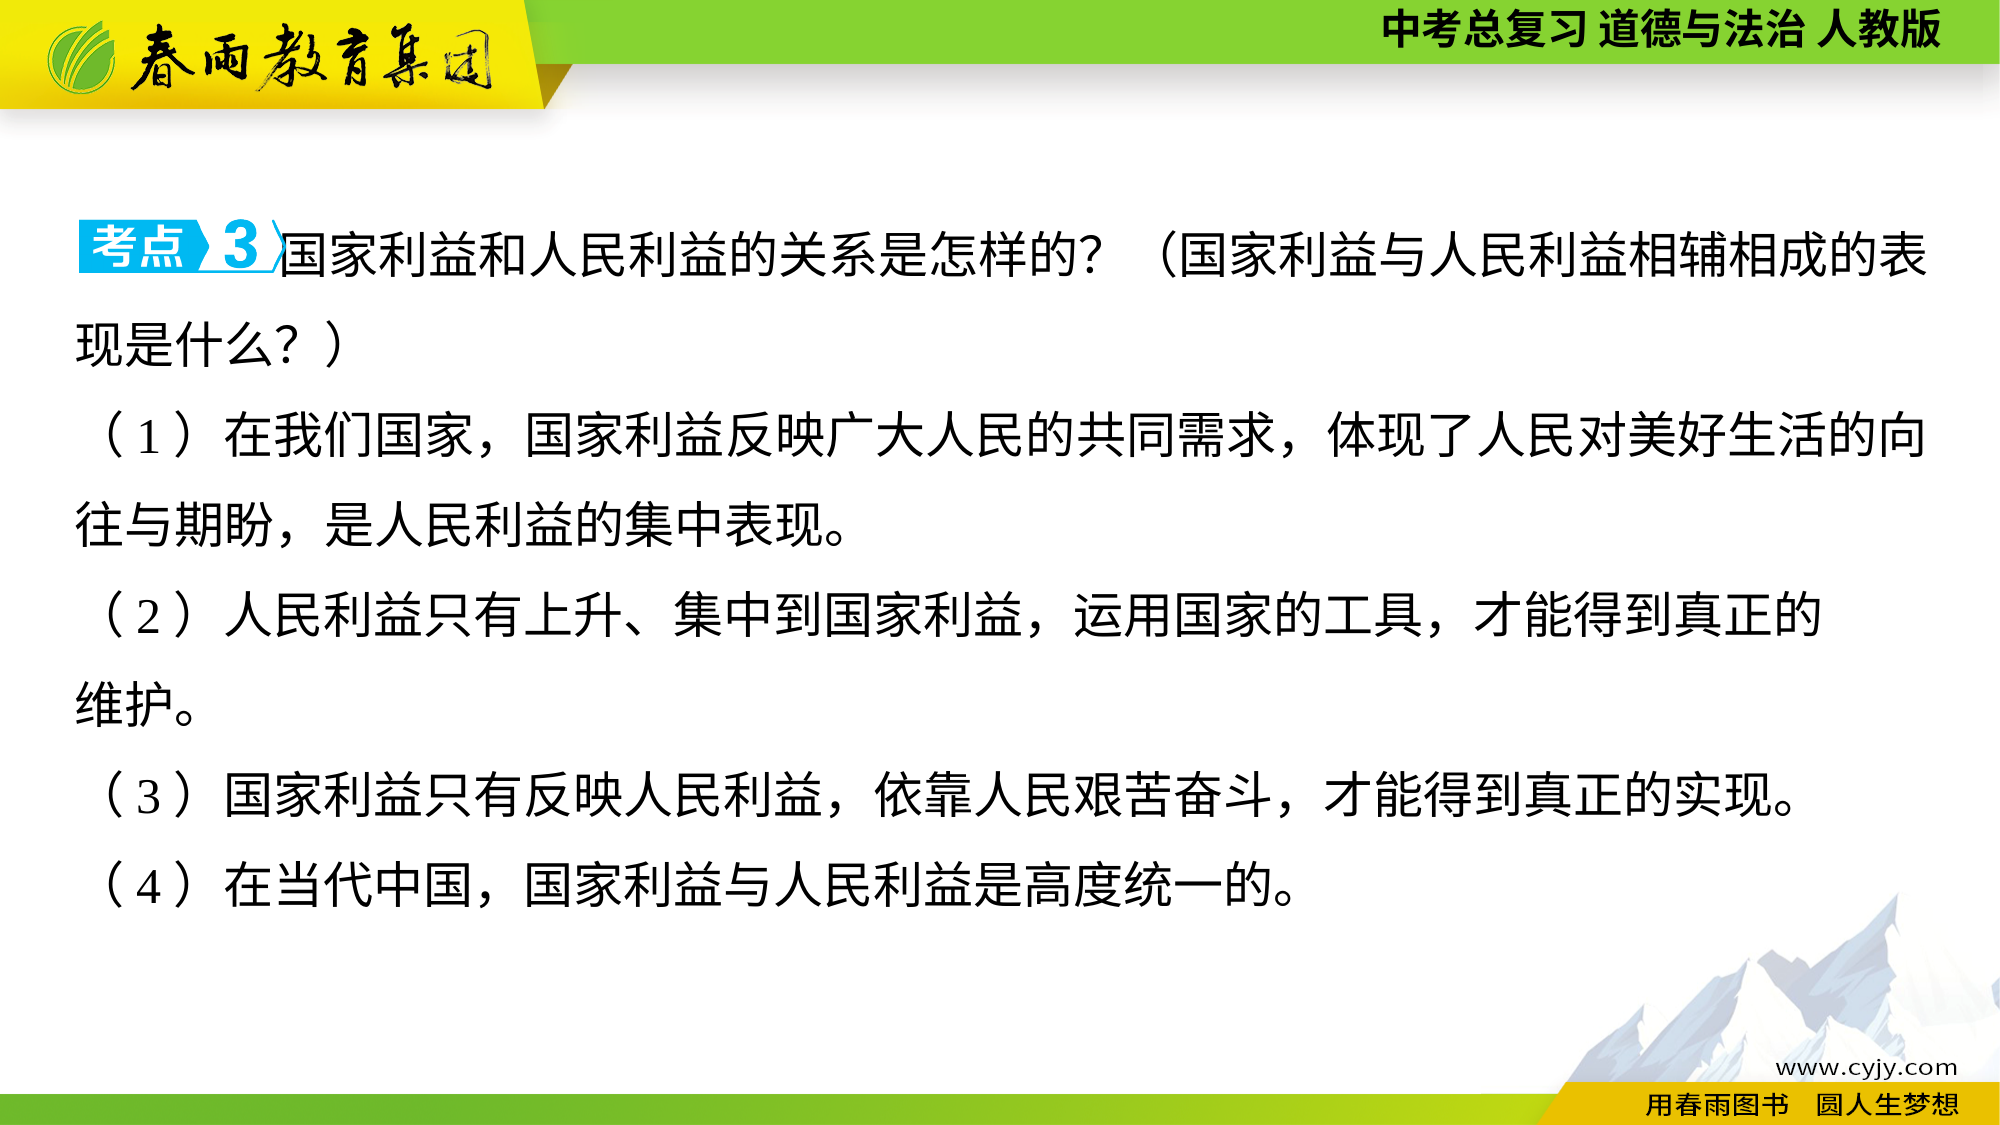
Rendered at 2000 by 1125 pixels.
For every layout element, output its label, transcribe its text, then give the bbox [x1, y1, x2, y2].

list 国家利益和人民利益的关系是怎样的？（国家利益与人民利益相辅相成的表现是什么？） （1）在我们国家，国家利益反映广大人民的共同需求，体现了人民对美好生活的向往与期盼，是人民利益的集中表现。 （2）人民利益只有上升、集中到国家利益，运用国家的工具，才能得到真正的 维护。 （3）国家利益只有反映人民利益，依靠人民艰苦奋斗，才能得到真正的实现。 （4）在当代中国，国家利益与人民利益是高度统一的。 [59, 186, 1944, 929]
picture [0, 0, 2000, 1125]
